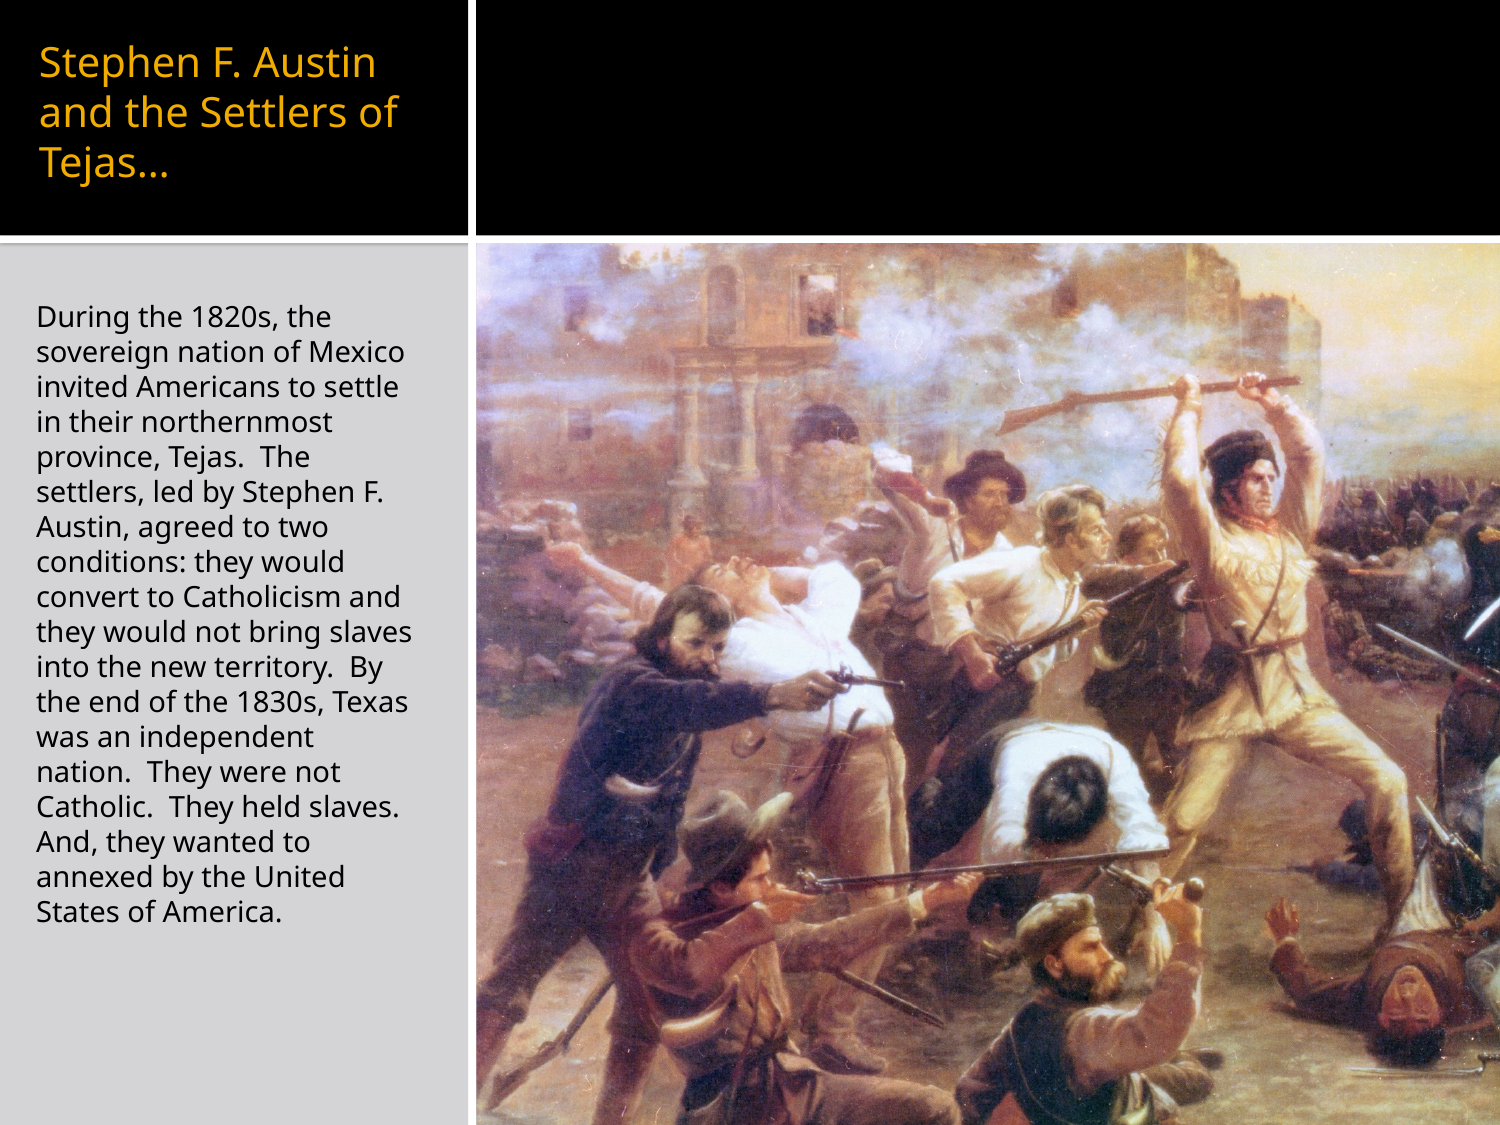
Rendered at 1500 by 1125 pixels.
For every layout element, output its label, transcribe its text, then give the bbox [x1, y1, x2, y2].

picture [476, 243, 1500, 1125]
title Stephen F. Austin and the Settlers of Tejas… [26, 25, 442, 186]
list During the 1820s, the sovereign nation of Mexico invited Americans to settle in their northernmost province, Tejas. The settlers, led by Stephen F. Austin, agreed to two conditions: they would convert to Catholicism and they would not bring slaves into the new territory. By the end of the 1830s, Texas was an independent nation. They were not Catholic. They held slaves. And, they wanted to annexed by the United States of America. [26, 283, 432, 1034]
